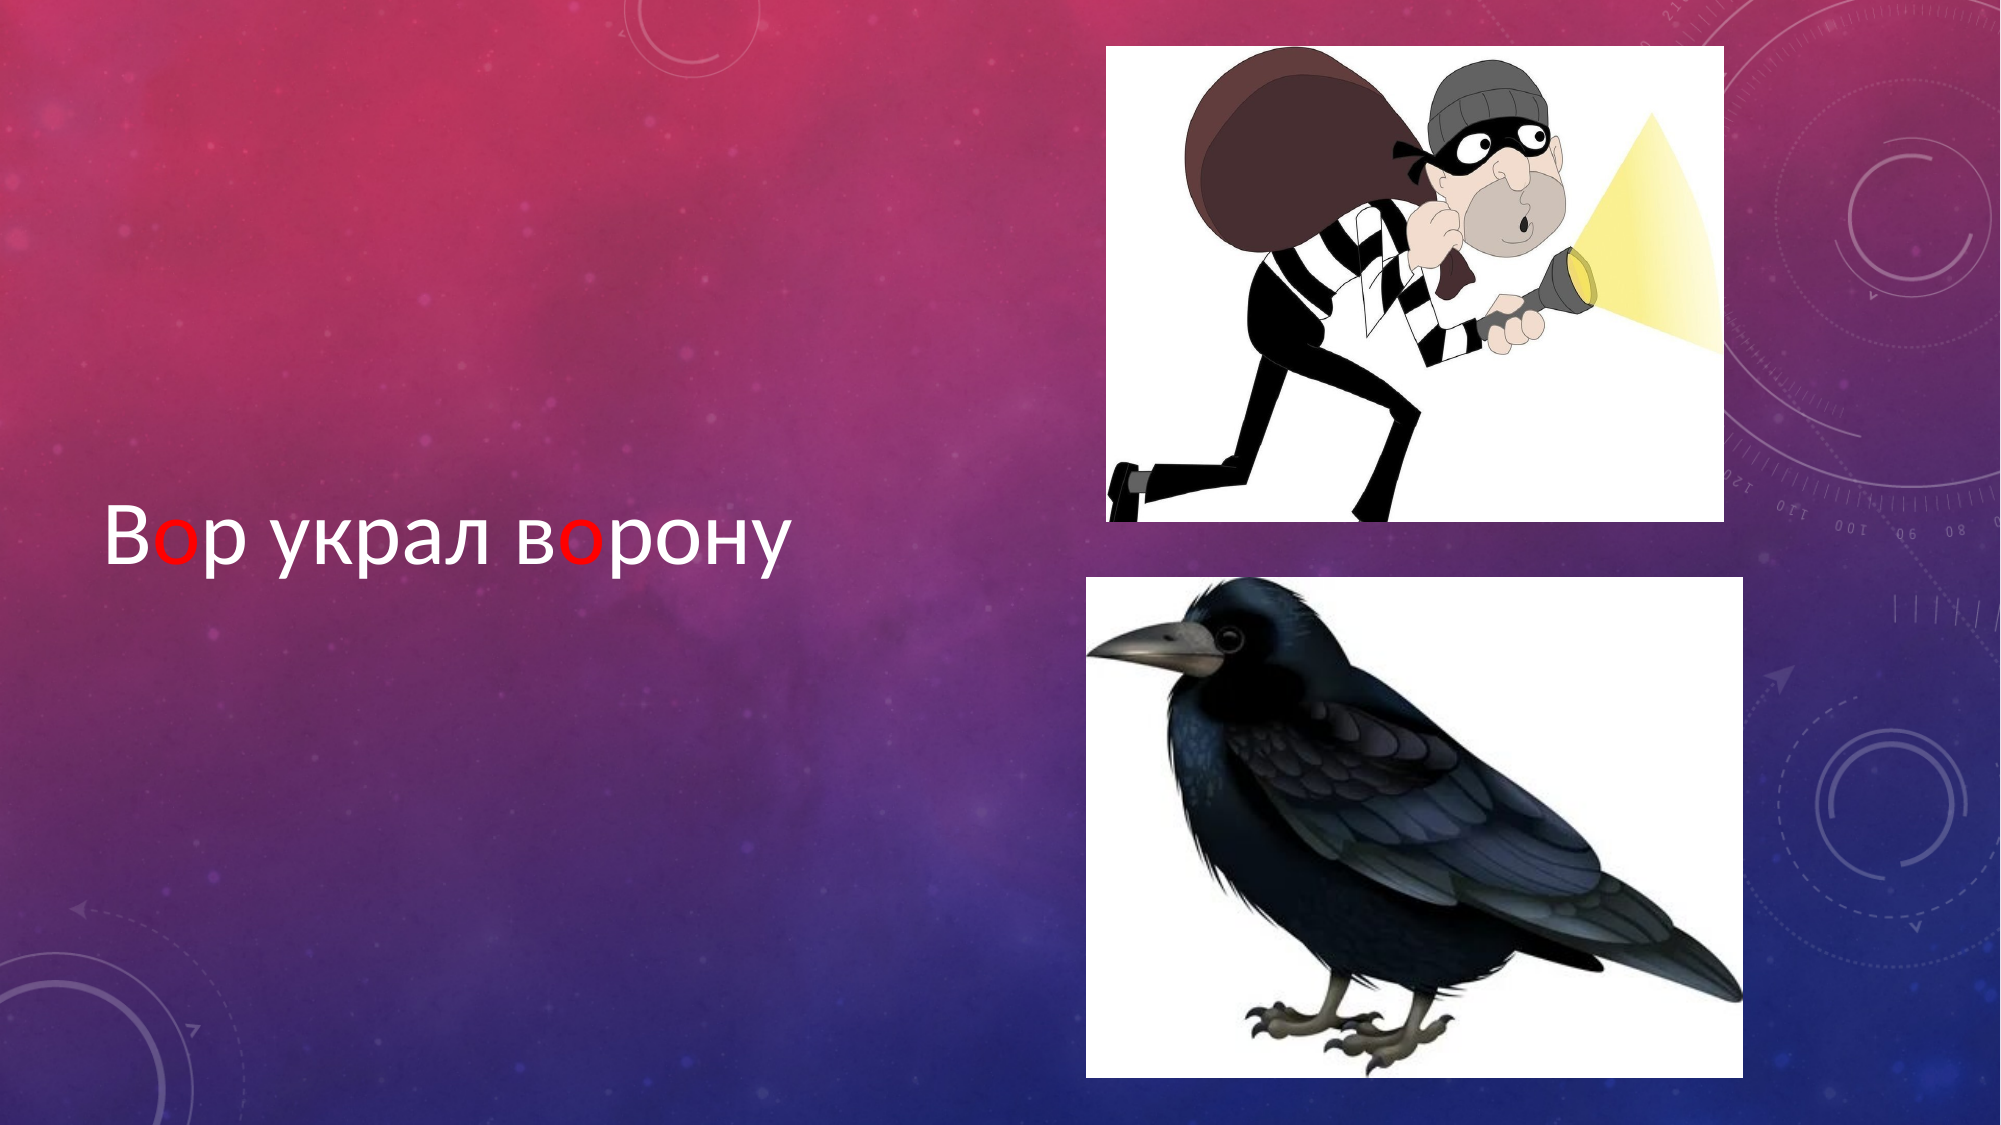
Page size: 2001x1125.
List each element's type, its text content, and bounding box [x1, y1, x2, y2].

list Вор украл ворону [87, 465, 969, 766]
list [1106, 45, 1724, 523]
picture [0, 0, 2001, 1125]
